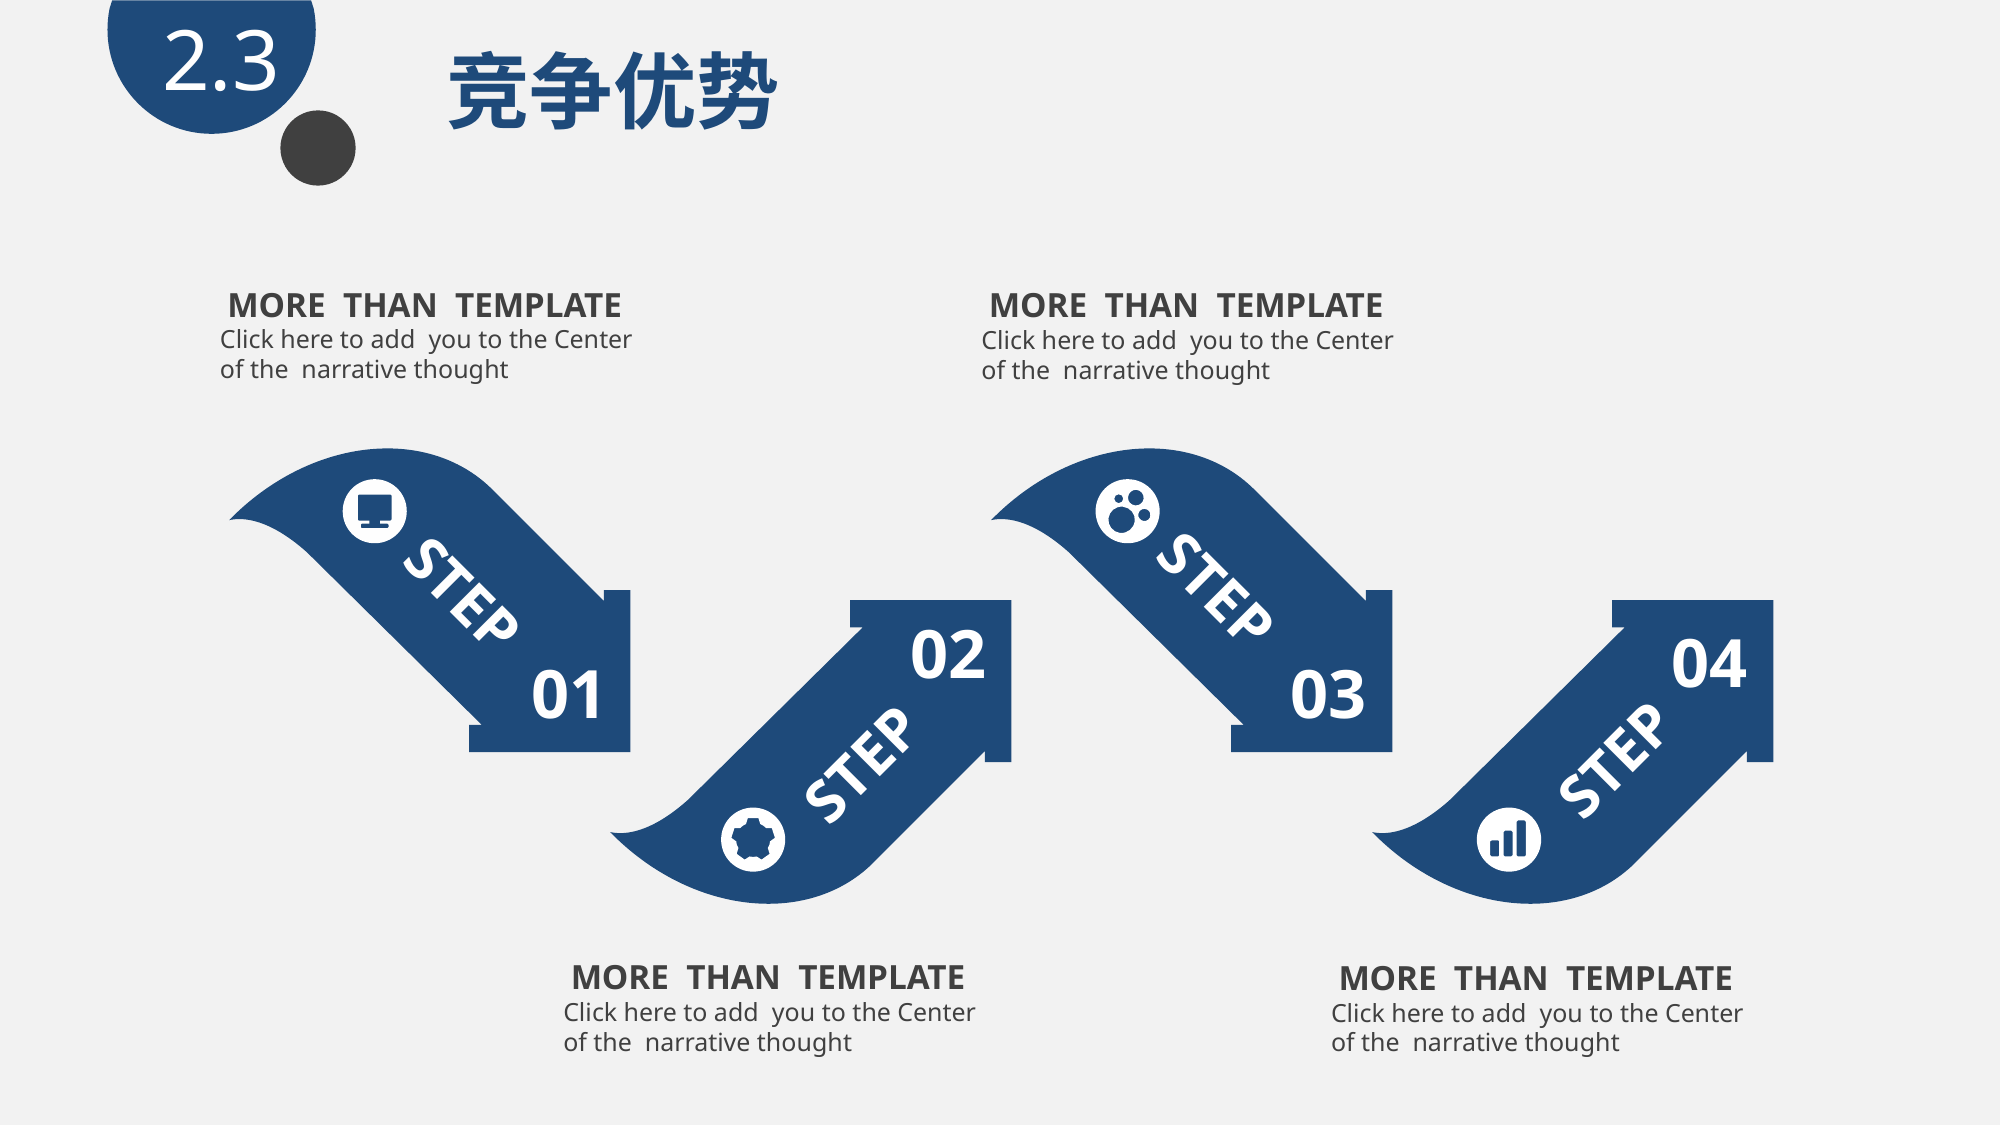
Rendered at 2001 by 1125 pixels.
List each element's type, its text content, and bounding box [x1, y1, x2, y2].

text_box [1369, 599, 1775, 905]
text_box STEP [1526, 670, 1703, 847]
text_box MORE THAN TEMPLATE Click here to add you to the Center of the narrative thought [205, 276, 655, 456]
text_box 01 [517, 644, 624, 740]
text_box [988, 457, 1394, 754]
text_box [279, 109, 357, 187]
text_box [721, 807, 786, 872]
text_box 2.3 [147, 0, 295, 114]
text_box [148, 114, 275, 135]
text_box MORE THAN TEMPLATE Click here to add you to the Center of the narrative thought [1316, 949, 1766, 1125]
text_box 02 [895, 604, 1002, 700]
text_box 竞争优势 [432, 32, 795, 147]
text_box STEP [772, 674, 949, 851]
text_box [106, 0, 147, 113]
text_box STEP [1130, 500, 1307, 677]
text_box MORE THAN TEMPLATE Click here to add you to the Center of the narrative thought [966, 277, 1416, 457]
text_box [342, 479, 407, 544]
text_box [1476, 807, 1542, 872]
text_box MORE THAN TEMPLATE Click here to add you to the Center of the narrative thought [548, 948, 998, 1125]
text_box [295, 0, 317, 94]
text_box 03 [1275, 644, 1382, 740]
text_box [226, 456, 632, 754]
text_box 04 [1656, 612, 1763, 708]
text_box STEP [376, 505, 553, 682]
text_box [607, 599, 1013, 905]
text_box [1095, 479, 1160, 544]
